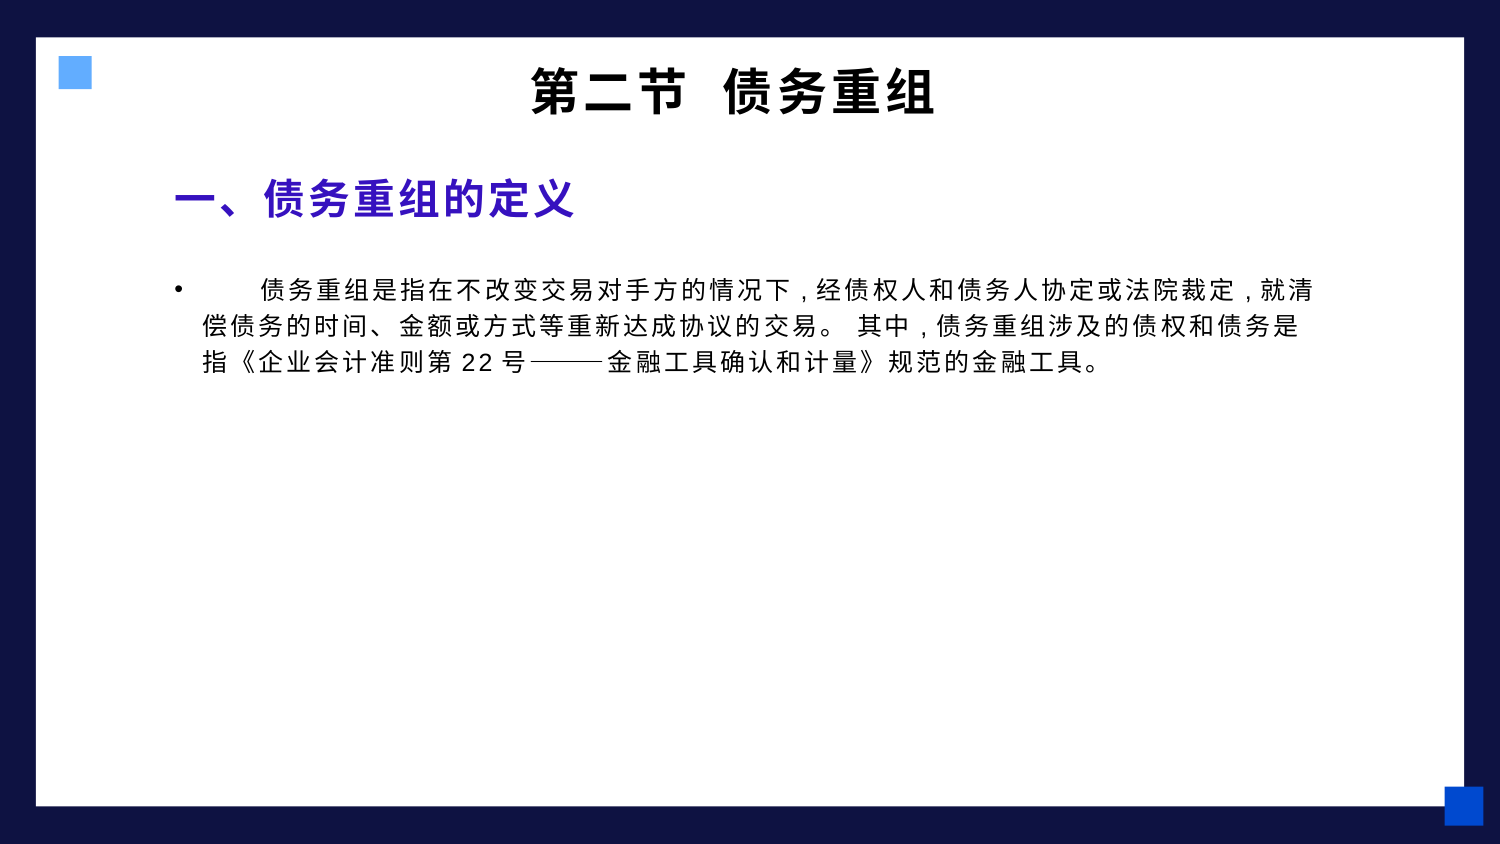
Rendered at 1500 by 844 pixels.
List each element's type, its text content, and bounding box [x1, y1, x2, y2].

list 债务重组是指在不改变交易对手方的情况下,经债权人和债务人协定或法院裁定,就清偿债务的时间、金额或方式等重新达成协议的交易。 其中,债务重组涉及的债权和债务是指《企业会计准则第22号———金融工具确认和计量》规范的金融工具。 [157, 268, 1343, 693]
text_box 第二节 债务重组 [514, 53, 966, 129]
title 一、债务重组的定义 [157, 173, 1343, 263]
